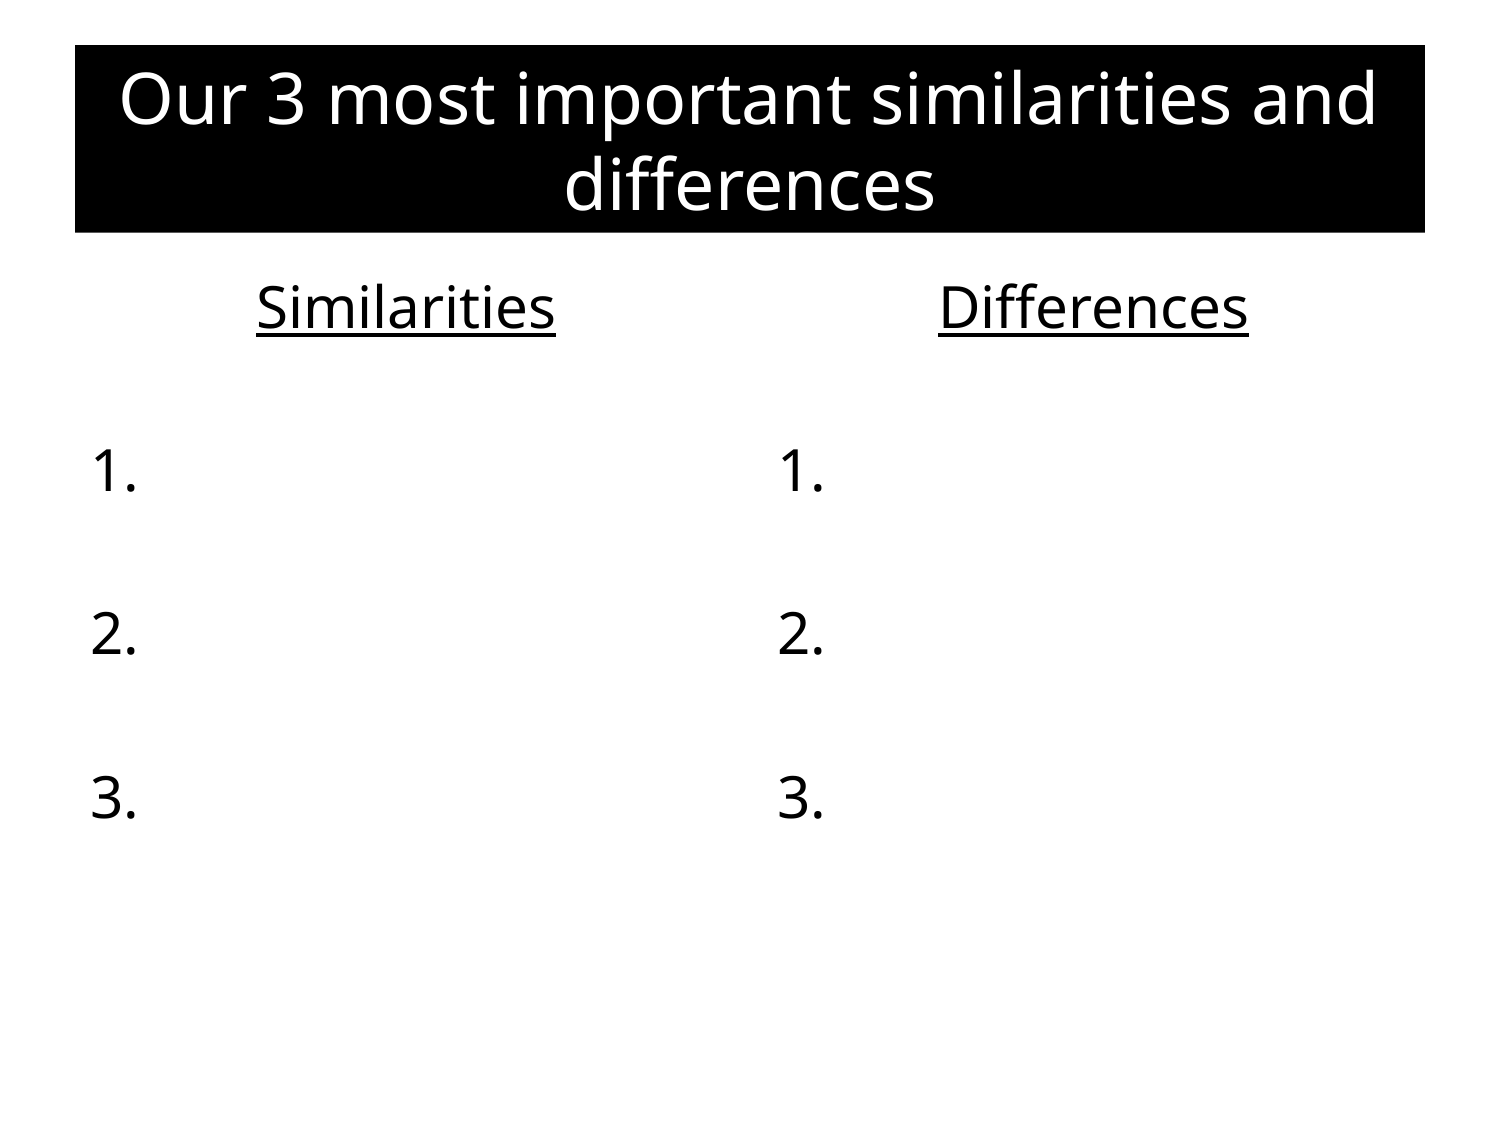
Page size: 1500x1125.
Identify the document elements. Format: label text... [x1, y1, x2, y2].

title Our 3 most important similarities and differences [75, 45, 1425, 233]
list Differences 1. 2. 3. [762, 262, 1425, 1005]
list Similarities 1. 2. 3. [75, 262, 738, 1005]
